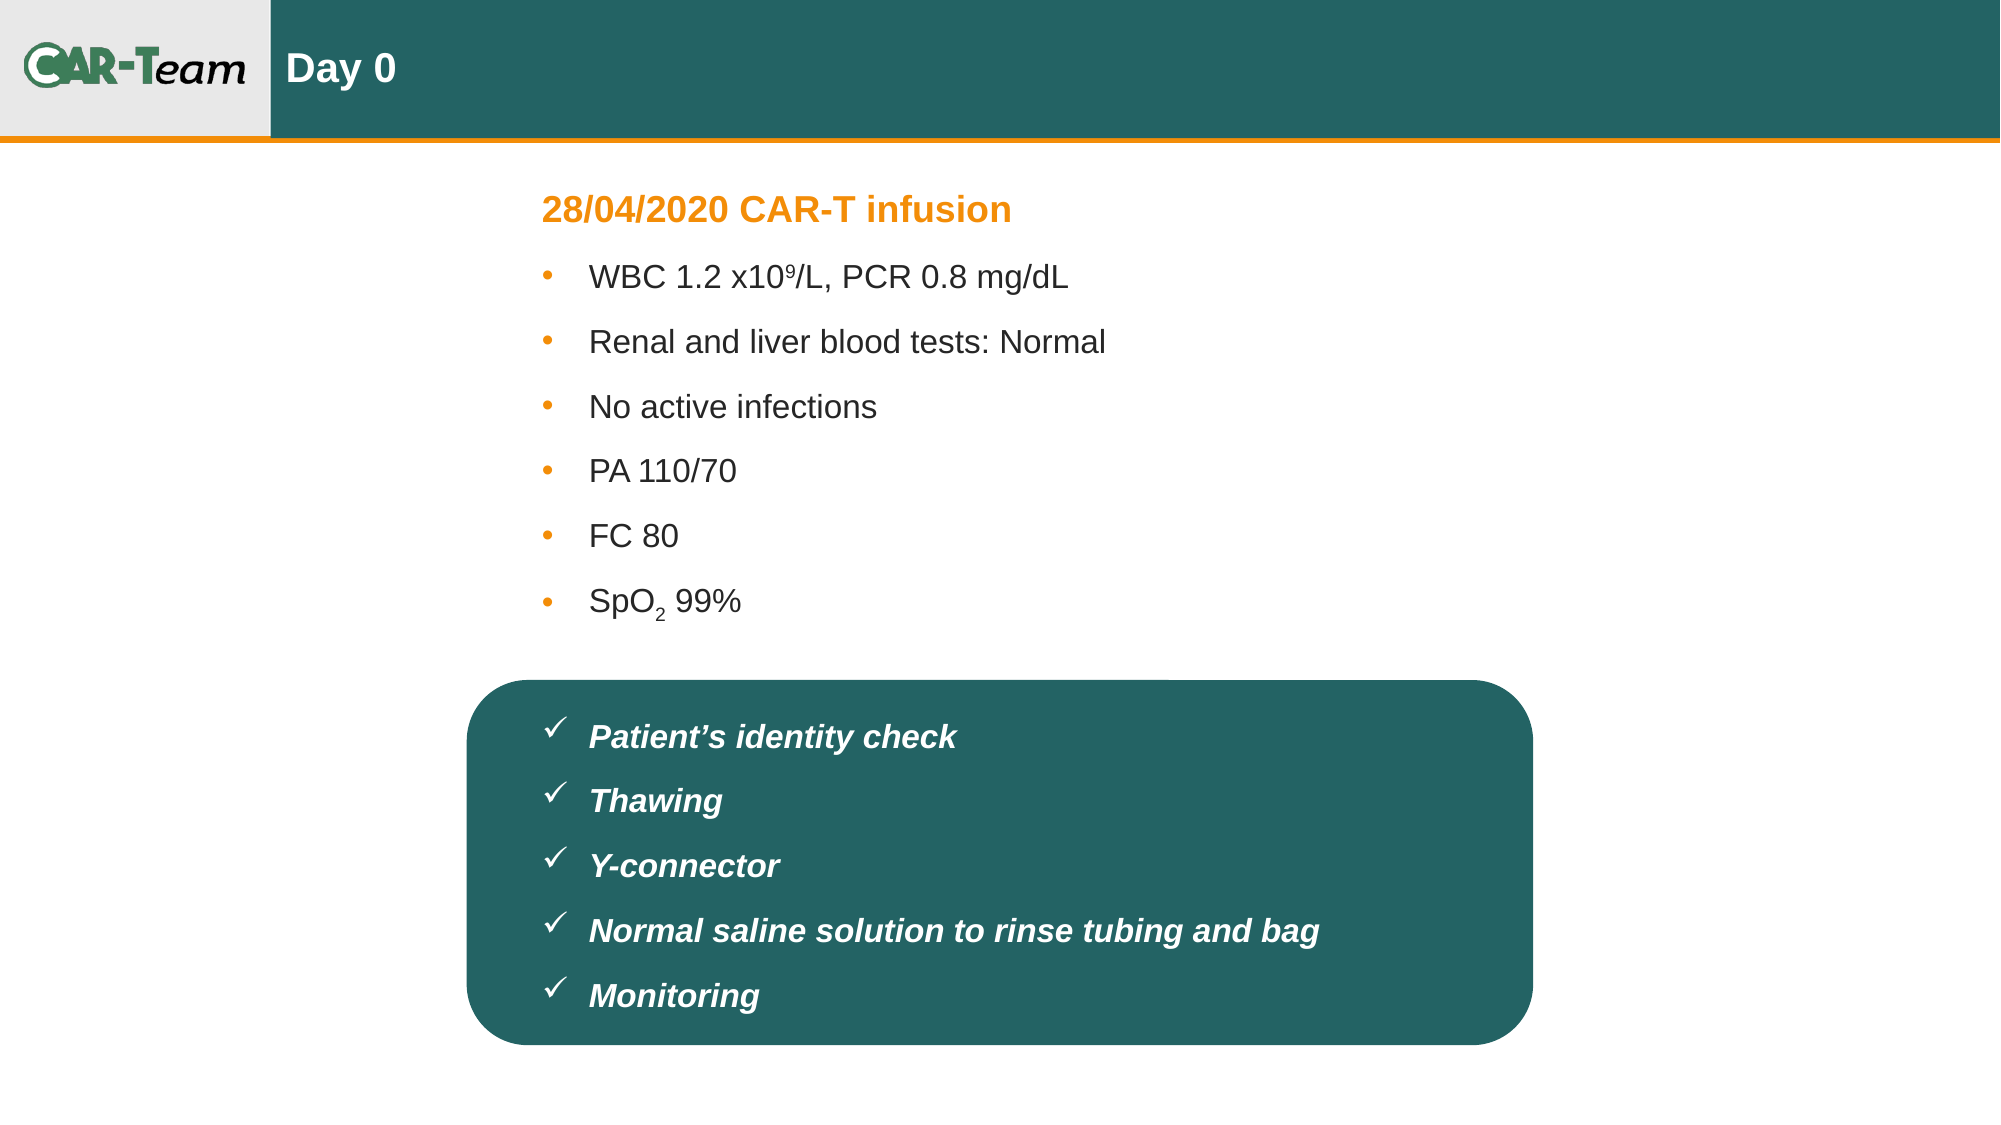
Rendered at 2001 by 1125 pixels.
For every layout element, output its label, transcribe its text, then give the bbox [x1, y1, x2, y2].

text_box [465, 678, 1522, 1047]
picture [24, 42, 245, 88]
title Day 0 [270, 0, 1996, 139]
text_box 28/04/2020 CAR-T infusion WBC 1.2 x109/L, PCR 0.8 mg/dL Renal and liver blood tests: Normal No active infections PA 110/70 FC 80 SpO2 99% Patient’s identity check Thawing Y-connector Normal saline solution to rinse tubing and bag Monitoring [527, 177, 1594, 1022]
